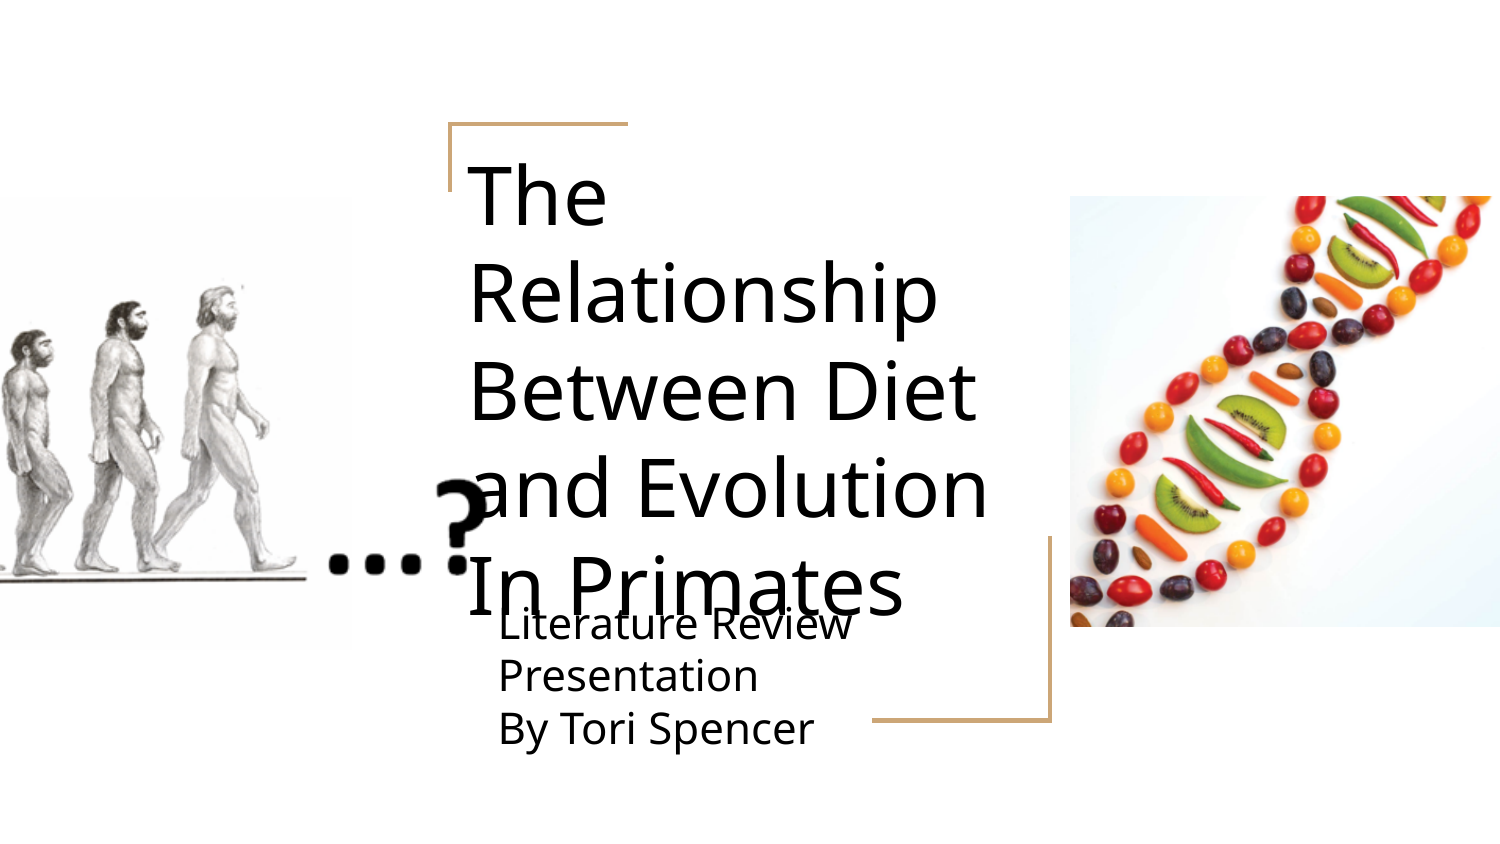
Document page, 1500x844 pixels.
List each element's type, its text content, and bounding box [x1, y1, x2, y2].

picture [1069, 196, 1500, 627]
title The Relationship Between Diet and Evolution In Primates [452, 129, 1041, 433]
picture [0, 192, 578, 651]
subtitle Literature Review Presentation By Tori Spencer [482, 580, 1054, 717]
